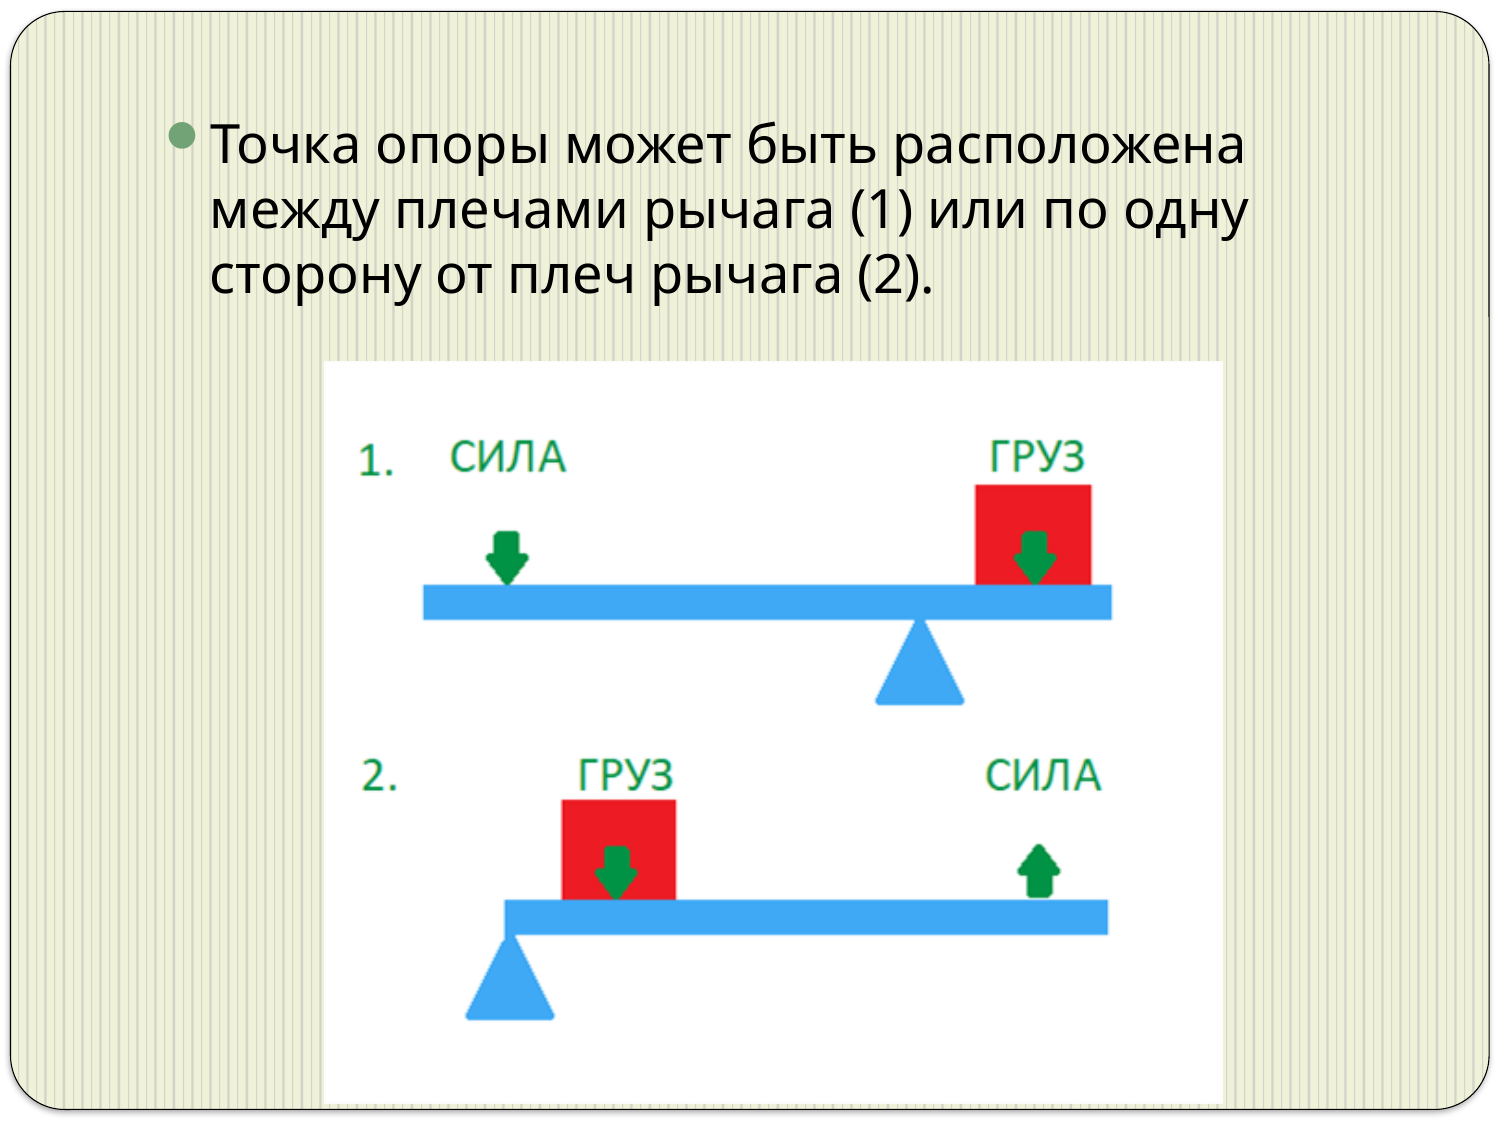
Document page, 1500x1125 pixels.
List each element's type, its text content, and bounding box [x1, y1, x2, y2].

list Точка опоры может быть расположена между плечами рычага (1) или по одну сторону от плеч рычага (2). [150, 101, 1425, 386]
picture [324, 361, 1223, 1105]
